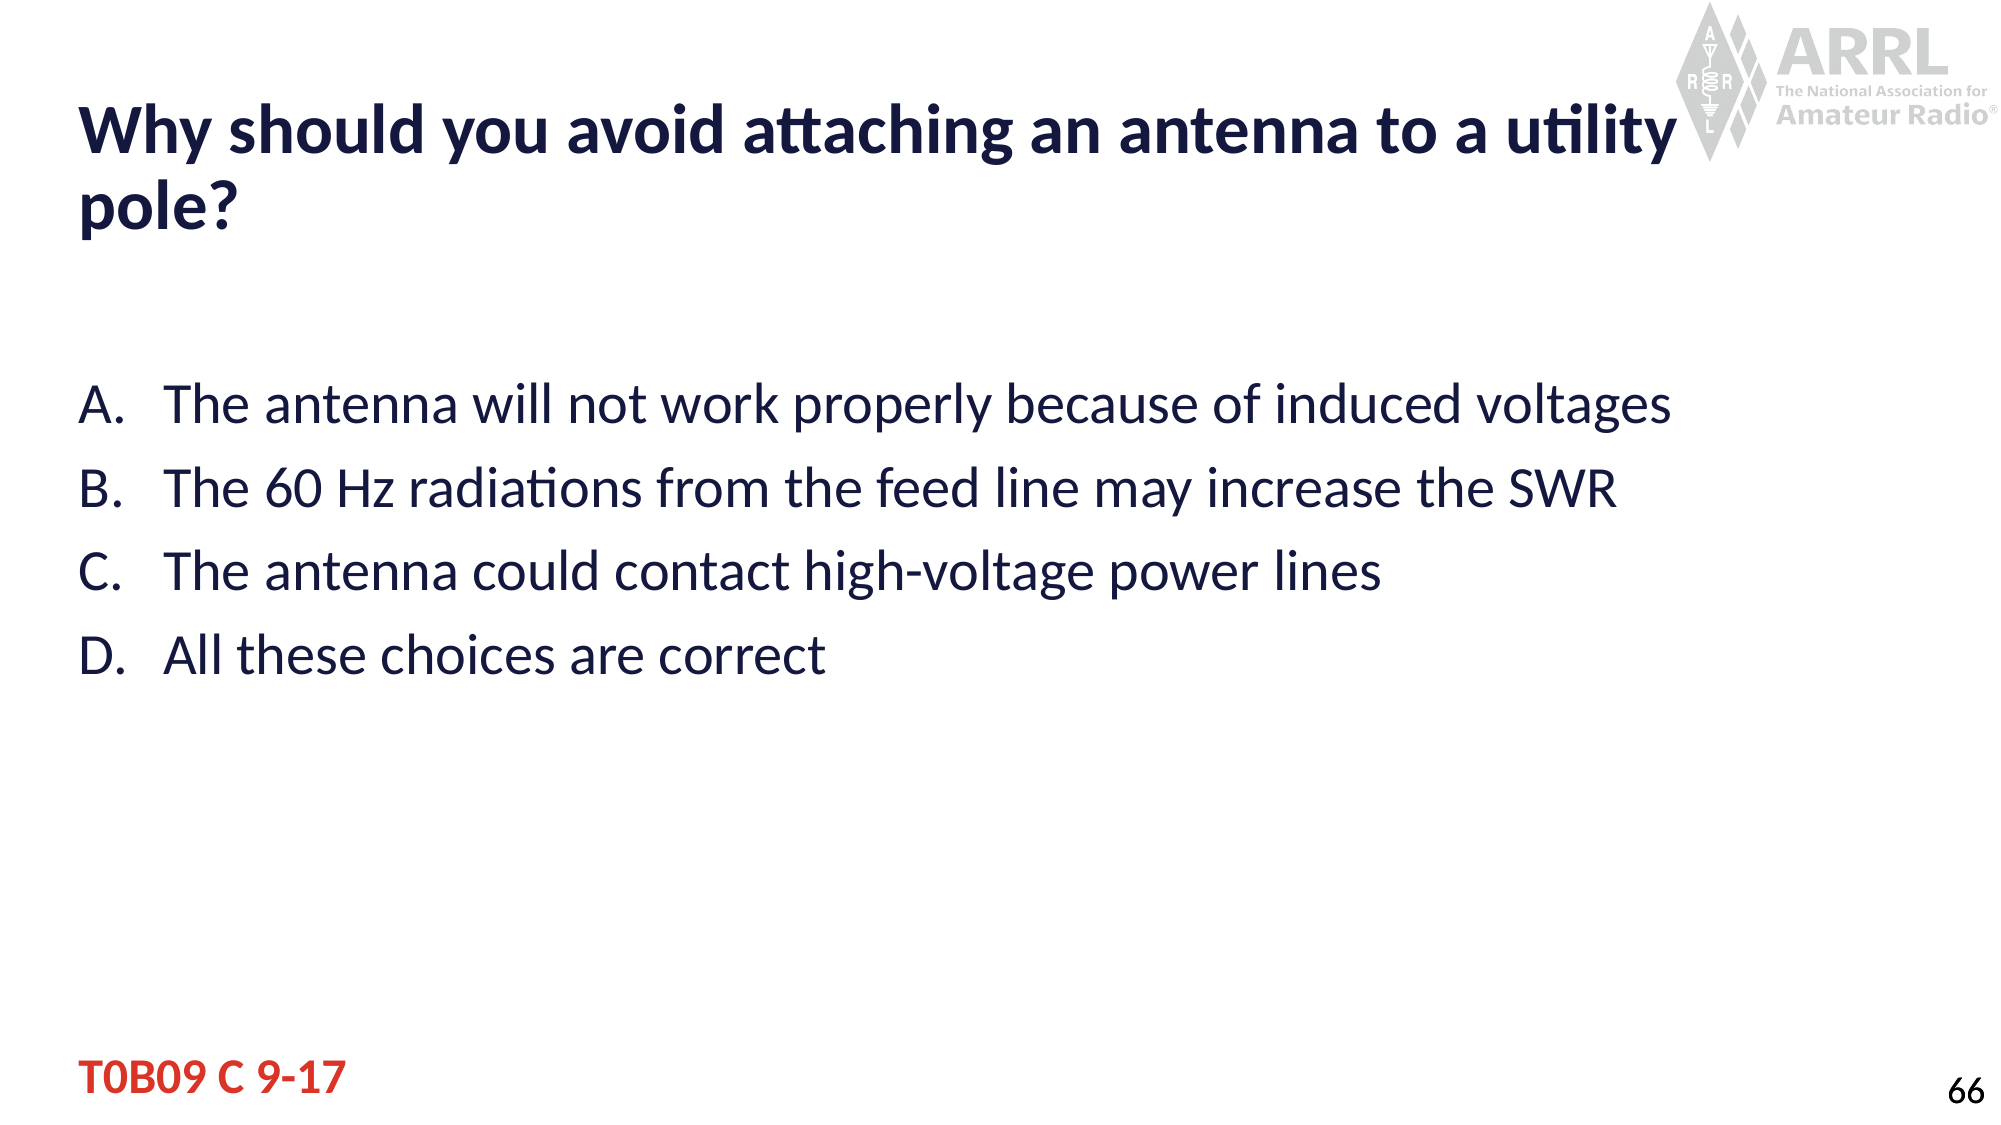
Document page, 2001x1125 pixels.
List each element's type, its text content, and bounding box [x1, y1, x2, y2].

picture [1674, 0, 2000, 164]
text_box T0B09 C 9-17 [63, 1036, 921, 1112]
list The antenna will not work properly because of induced voltages The 60 Hz radiations from the feed line may increase the SWR The antenna could contact high-voltage power lines All these choices are correct [63, 365, 1863, 989]
title Why should you avoid attaching an antenna to a utility pole? [63, 59, 1863, 278]
